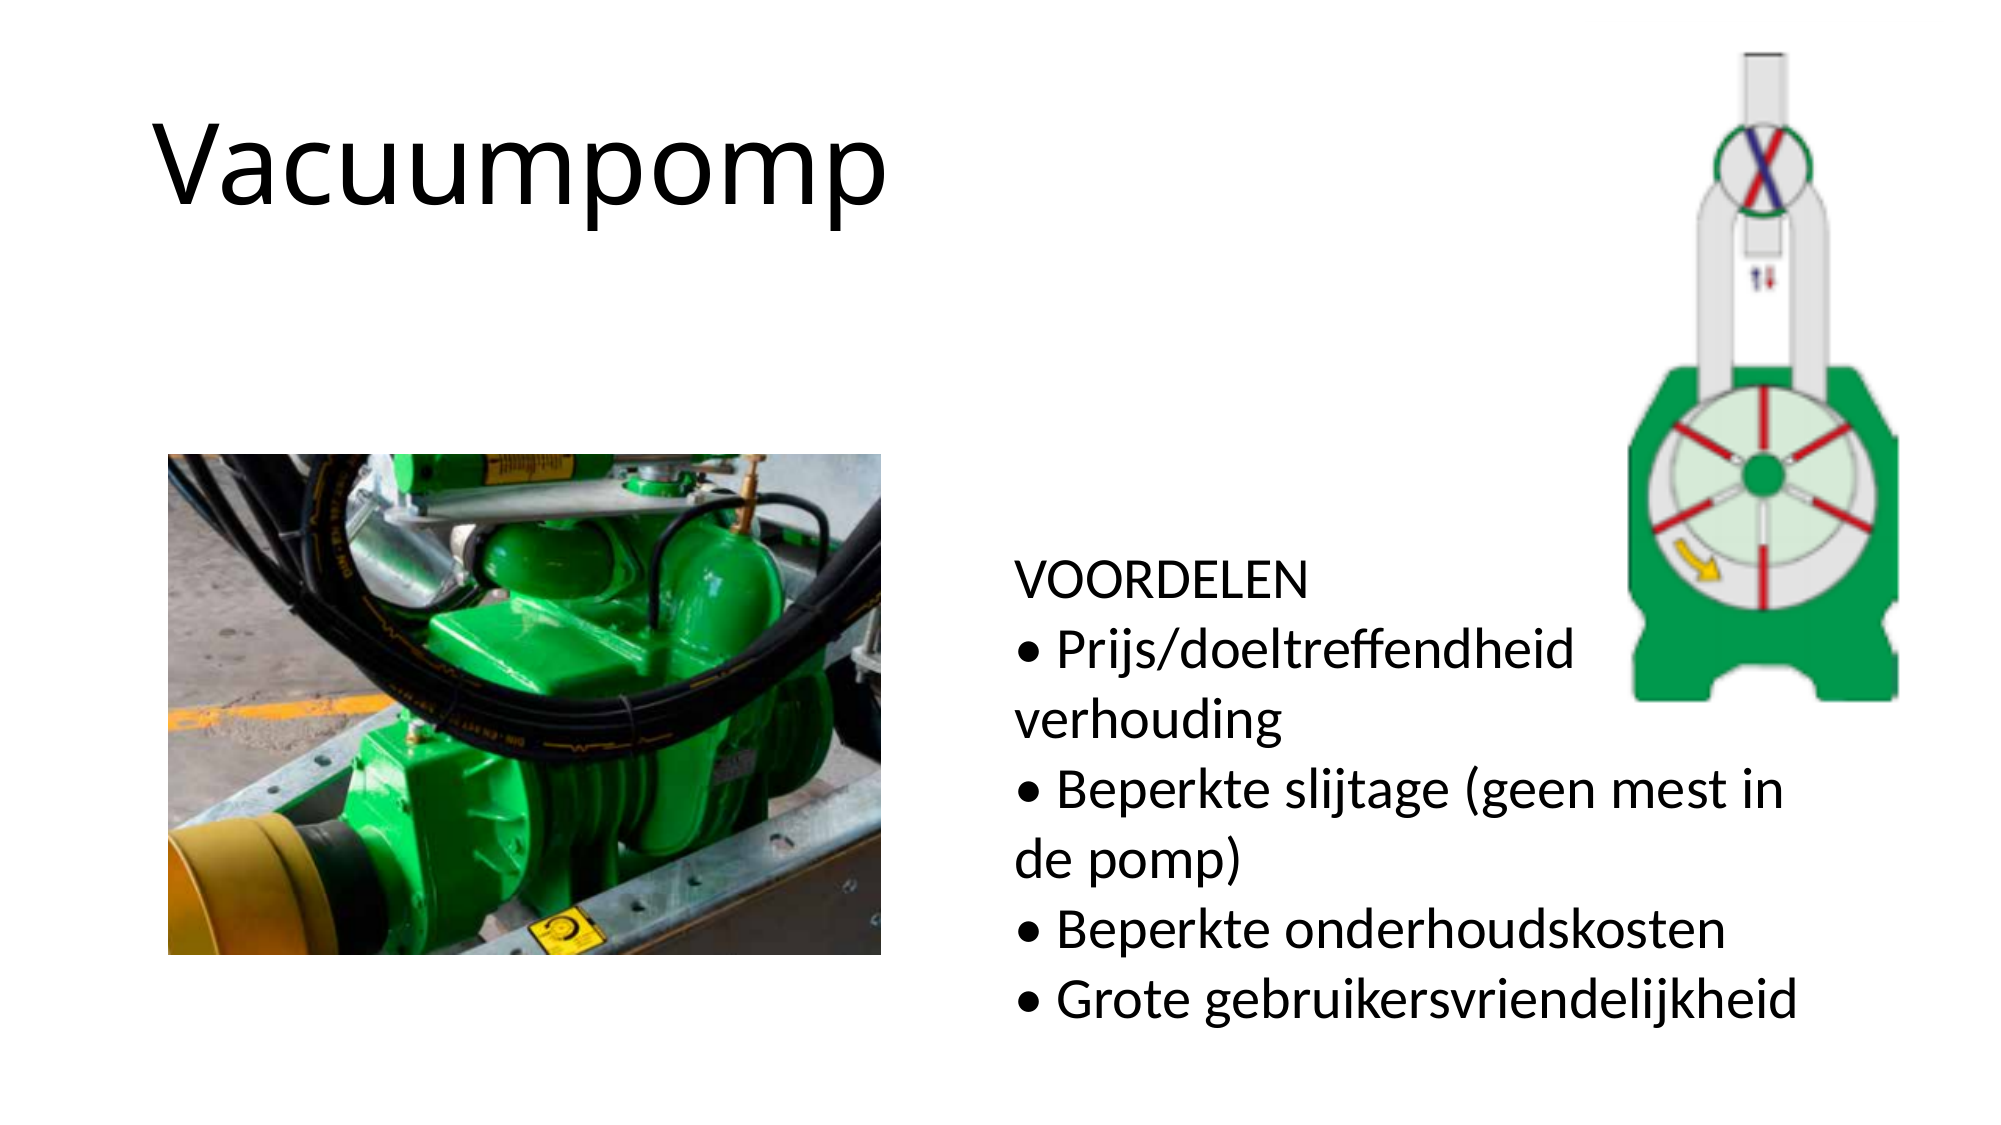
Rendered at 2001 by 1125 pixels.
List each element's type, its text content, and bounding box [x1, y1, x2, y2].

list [168, 454, 881, 955]
picture [1585, 20, 1944, 730]
title Vacuumpomp [137, 59, 1585, 278]
text_box VOORDELEN • Prijs/doeltreffendheid verhouding • Beperkte slijtage (geen mest in de pomp) • Beperkte onderhoudskosten • Grote gebruikersvriendelijkheid [999, 532, 1845, 1038]
